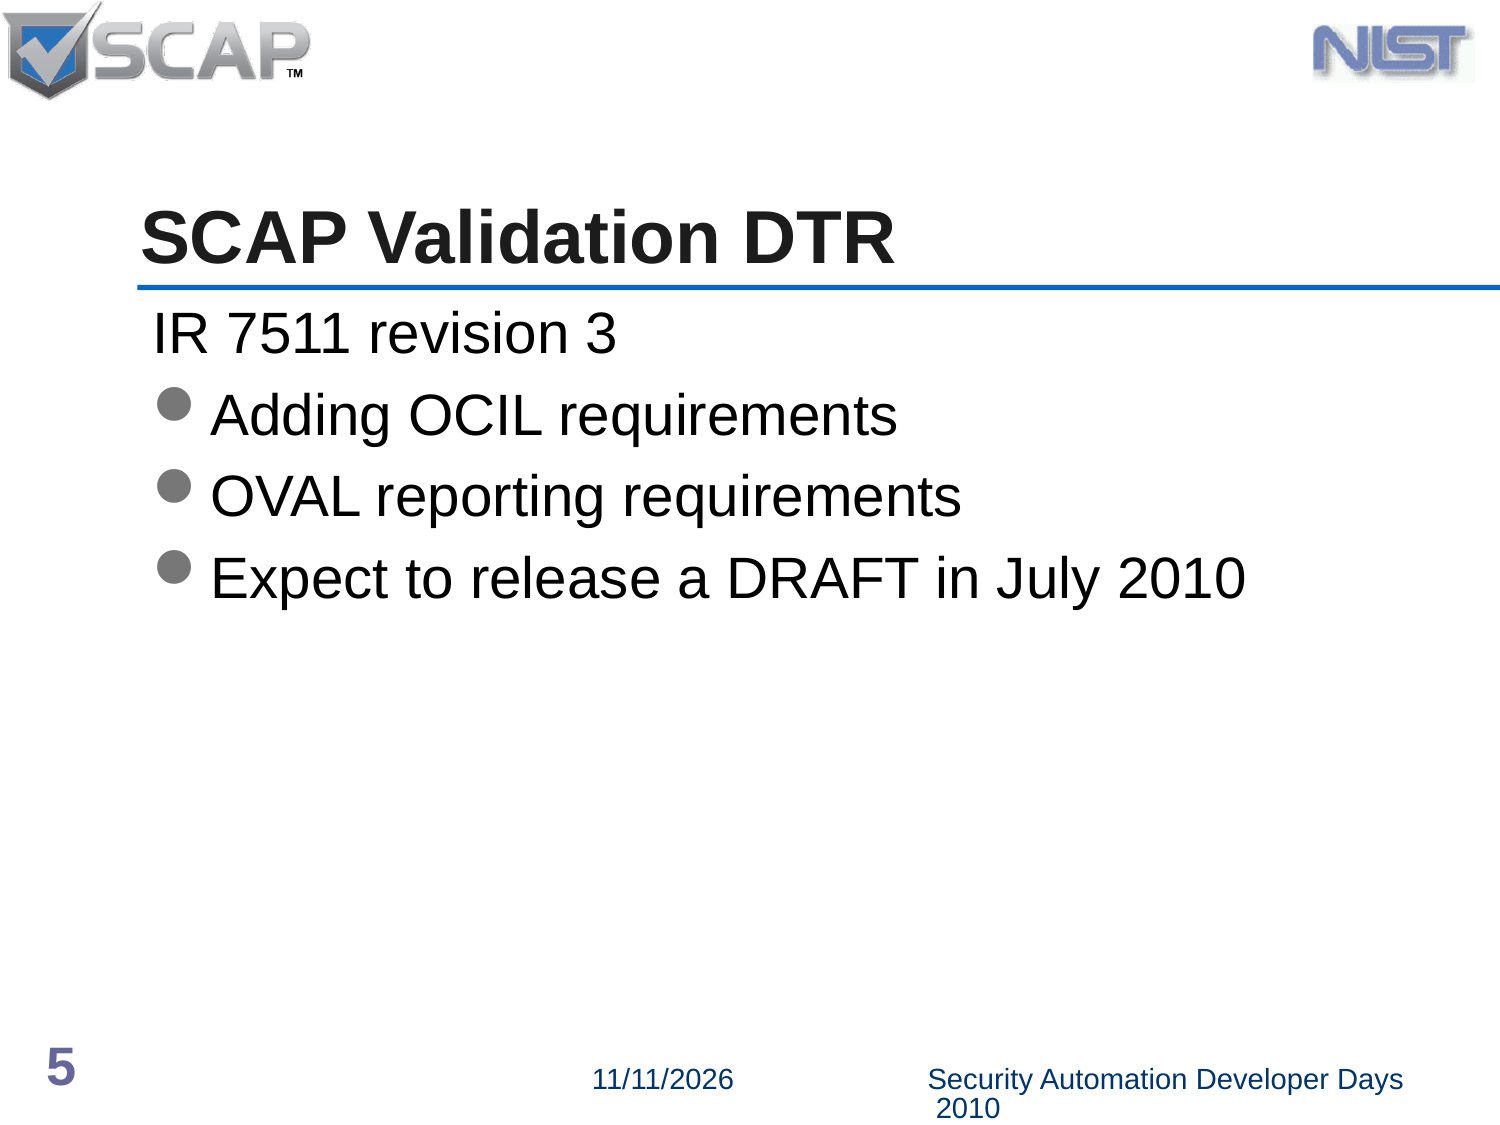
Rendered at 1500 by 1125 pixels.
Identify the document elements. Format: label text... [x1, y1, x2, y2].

slide_number 5 [13, 1023, 111, 1105]
picture [0, 0, 313, 103]
picture [1312, 24, 1475, 83]
list IR 7511 revision 3 Adding OCIL requirements OVAL reporting requirements Expect to release a DRAFT in July 2010 [137, 287, 1400, 1026]
footer Security Automation Developer Days 2010 [912, 1024, 1426, 1104]
title SCAP Validation DTR [124, 99, 1426, 288]
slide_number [399, 1024, 750, 1104]
